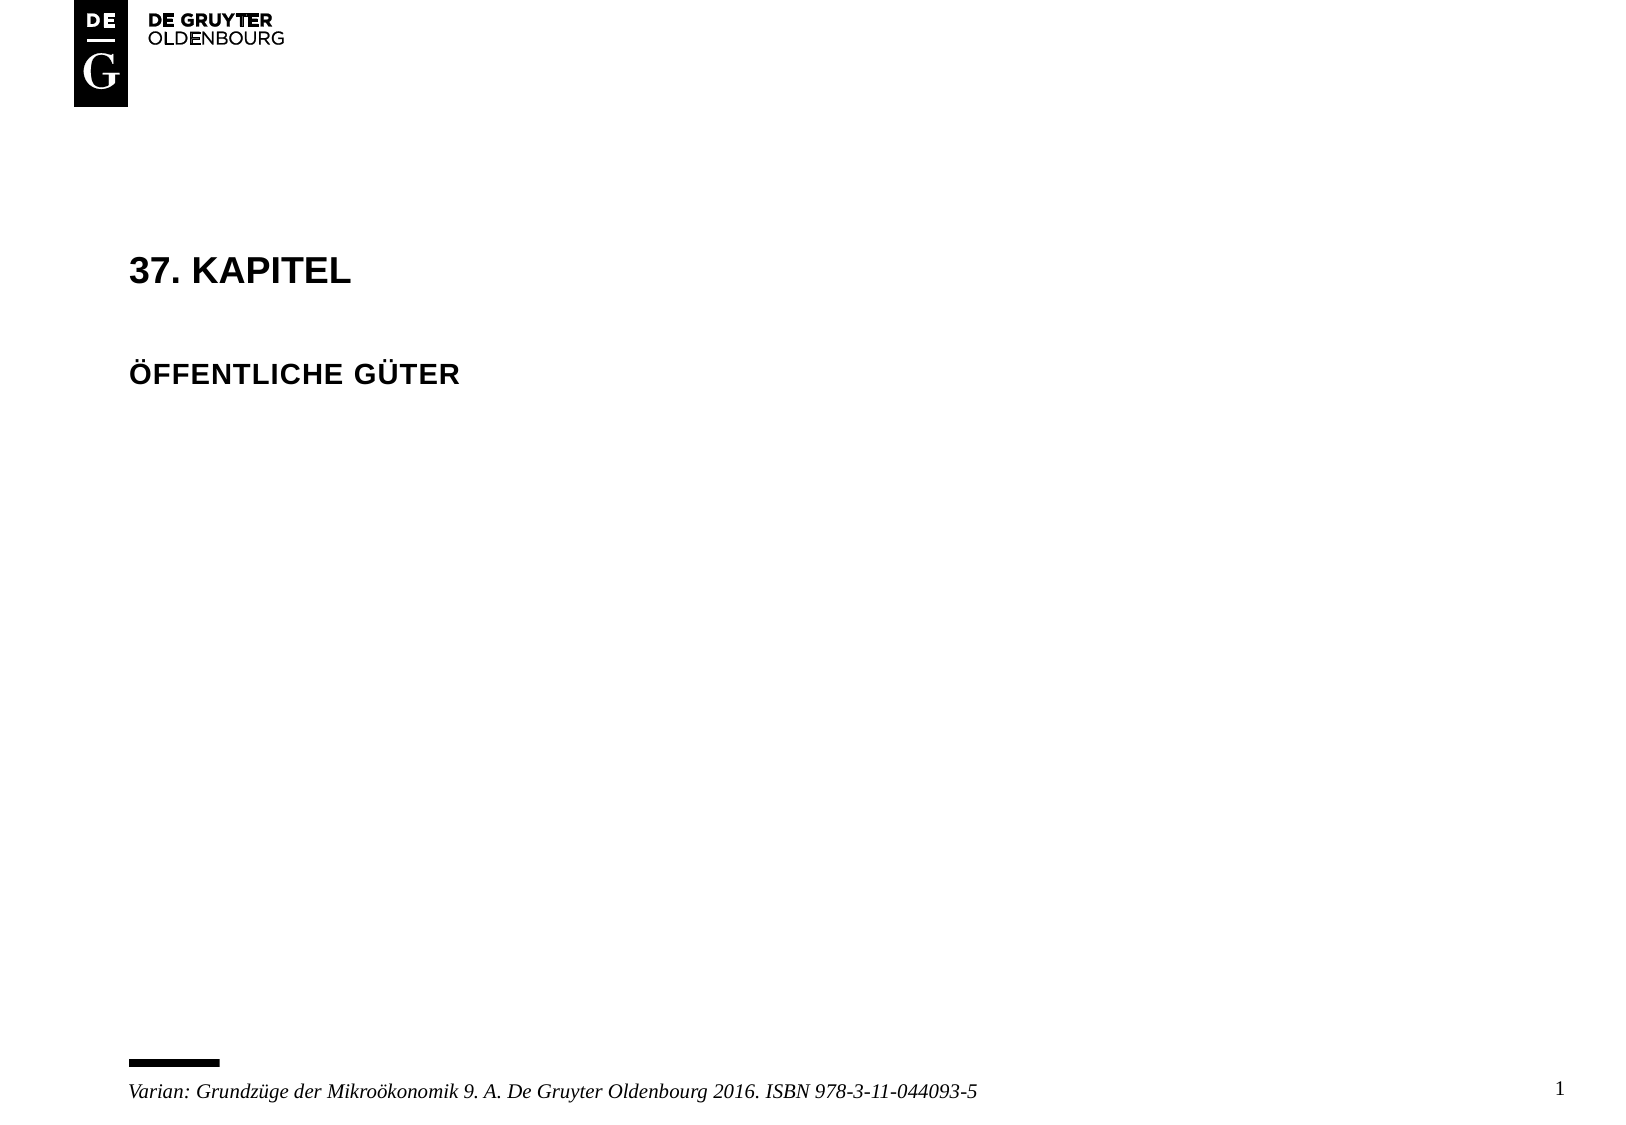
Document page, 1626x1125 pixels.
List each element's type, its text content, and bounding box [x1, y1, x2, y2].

title 37. kapitel [129, 245, 1556, 328]
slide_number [128, 1077, 1539, 1108]
slide_number 1 [1554, 1074, 1614, 1104]
list Öffentliche Güter [129, 355, 1556, 1018]
